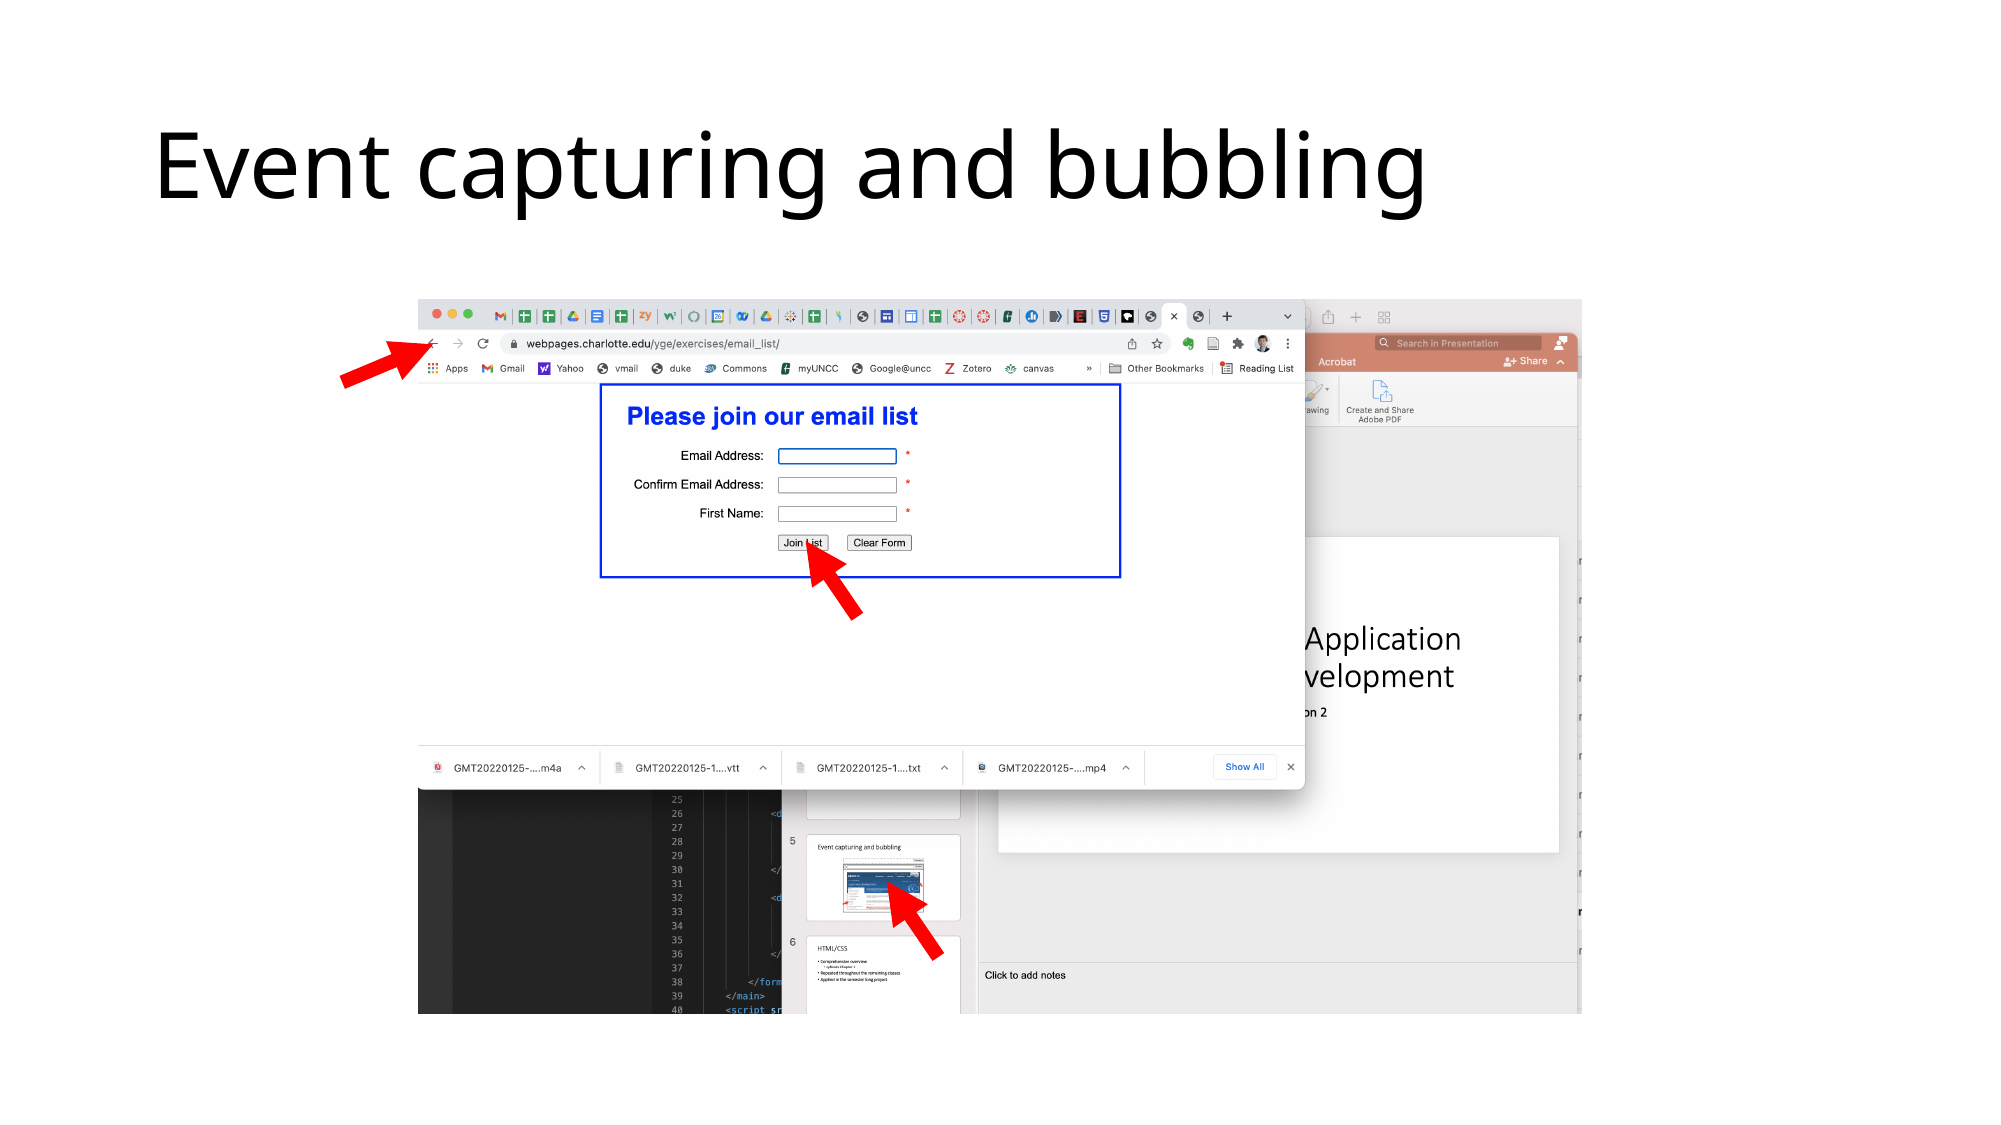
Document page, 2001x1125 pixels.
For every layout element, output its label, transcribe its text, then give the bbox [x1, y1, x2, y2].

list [418, 299, 1582, 1014]
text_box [805, 540, 858, 617]
title Event capturing and bubbling [137, 59, 1863, 278]
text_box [886, 881, 939, 957]
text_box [342, 344, 433, 383]
